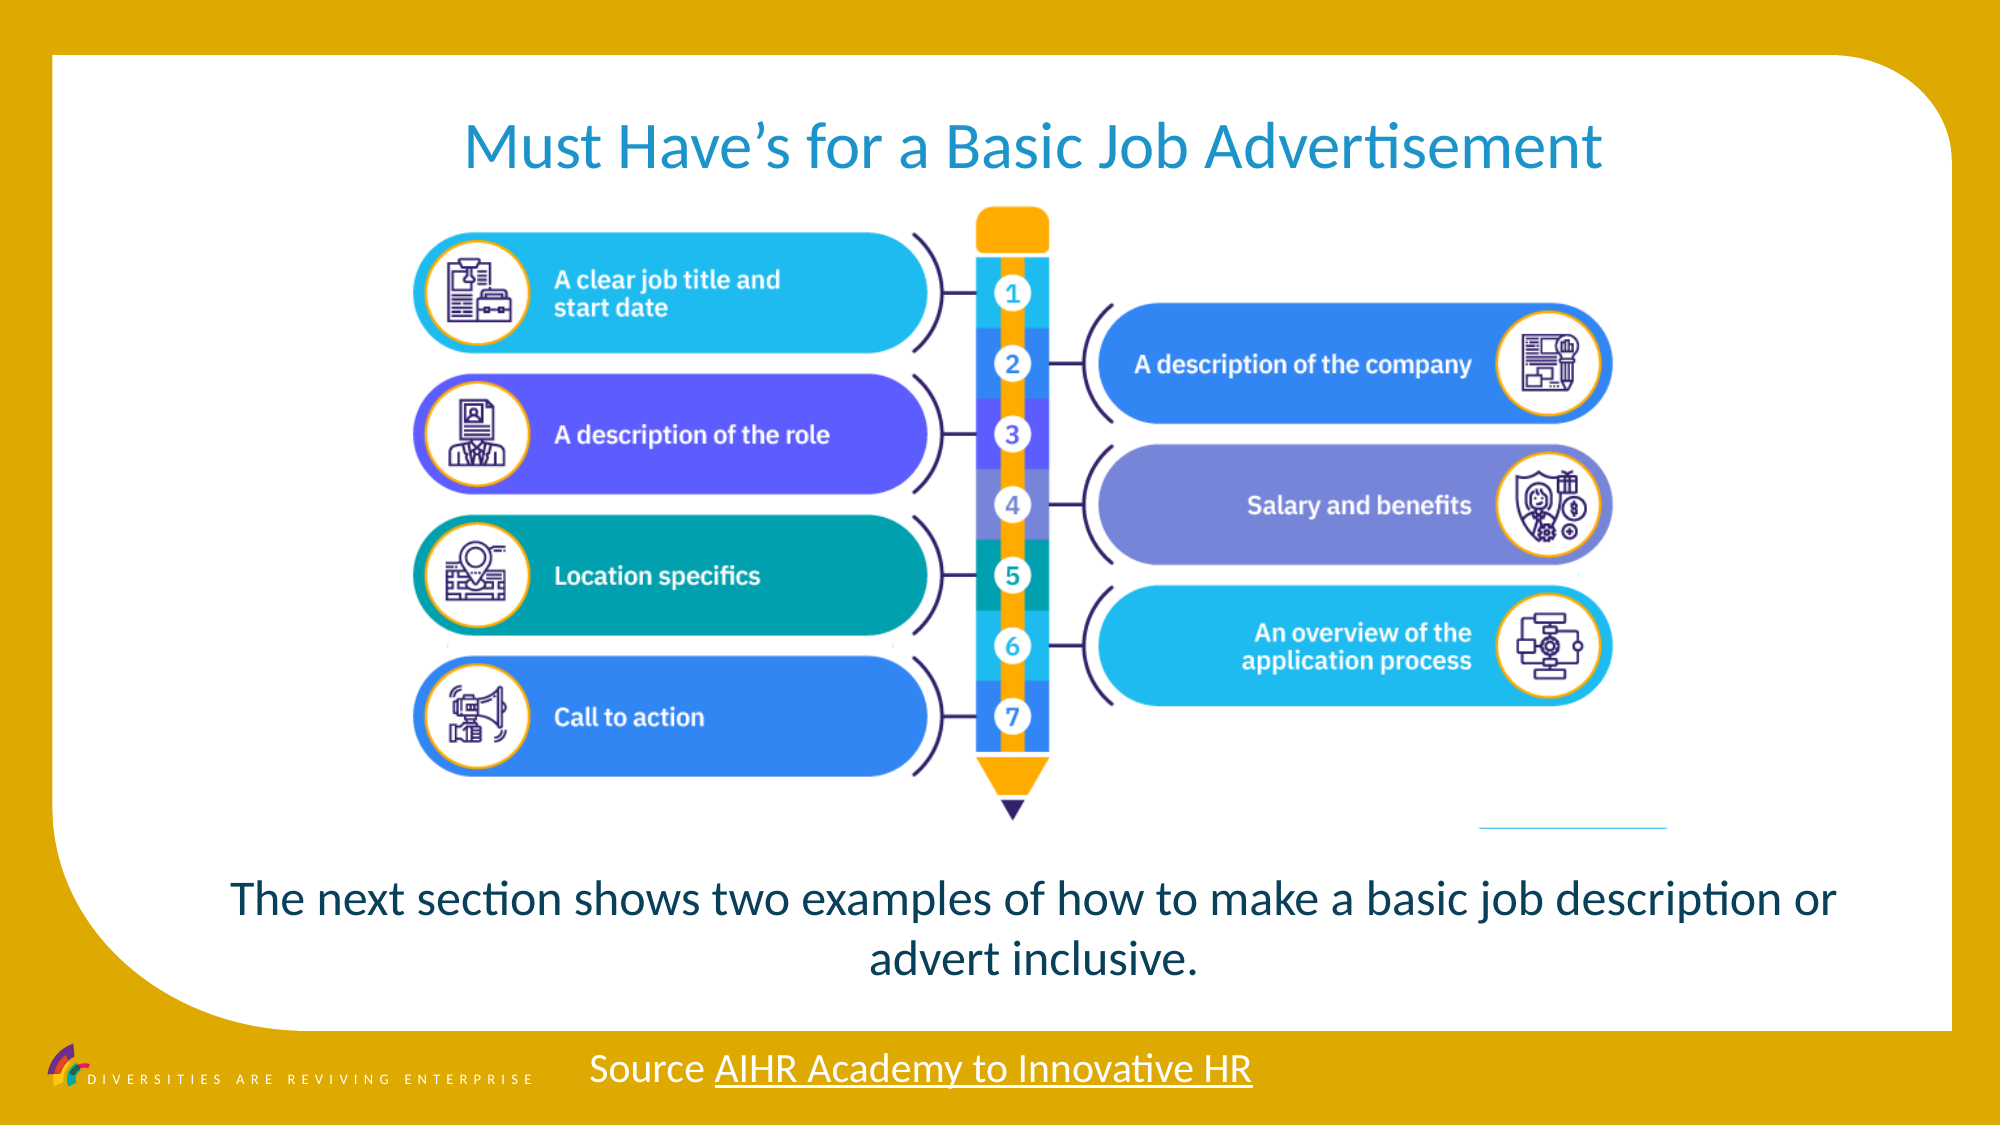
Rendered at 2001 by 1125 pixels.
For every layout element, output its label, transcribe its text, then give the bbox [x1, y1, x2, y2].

text_box Must Have’s for a Basic Job Advertisement [285, 85, 1783, 199]
text_box The next section shows two examples of how to make a basic job description or advert inclusive. [178, 857, 1890, 993]
list Source AIHR Academy to Innovative HR [574, 1038, 2000, 1125]
picture [344, 178, 1681, 829]
